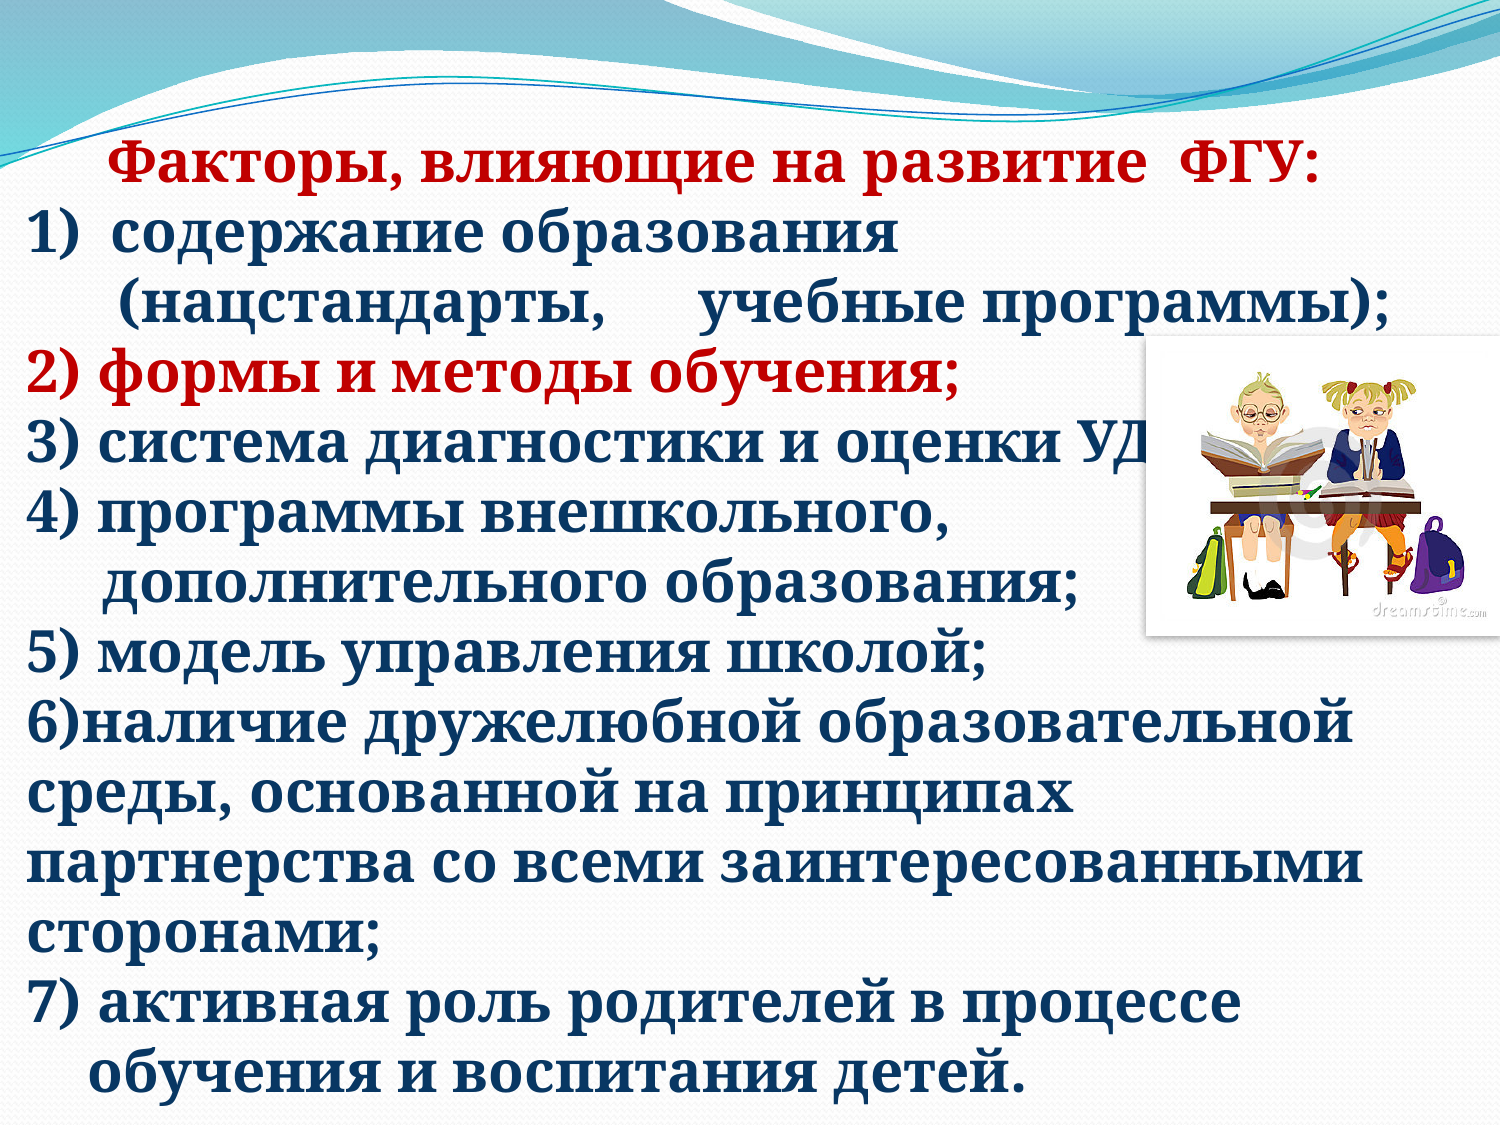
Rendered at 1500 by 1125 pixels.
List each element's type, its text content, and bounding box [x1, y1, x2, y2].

text_box Факторы, влияющие на развитие ФГУ: содержание образования (нацстандарты, учебные программы); 2) формы и методы обучения; 3) система диагностики и оценки УДУ; 4) программы внешкольного, дополнительного образования; 5) модель управления школой; 6)наличие дружелюбной образовательной среды, основанной на принципах партнерства со всеми заинтересованными сторонами; 7) активная роль родителей в процессе обучения и воспитания детей. [11, 117, 1418, 1125]
picture [1159, 350, 1489, 622]
